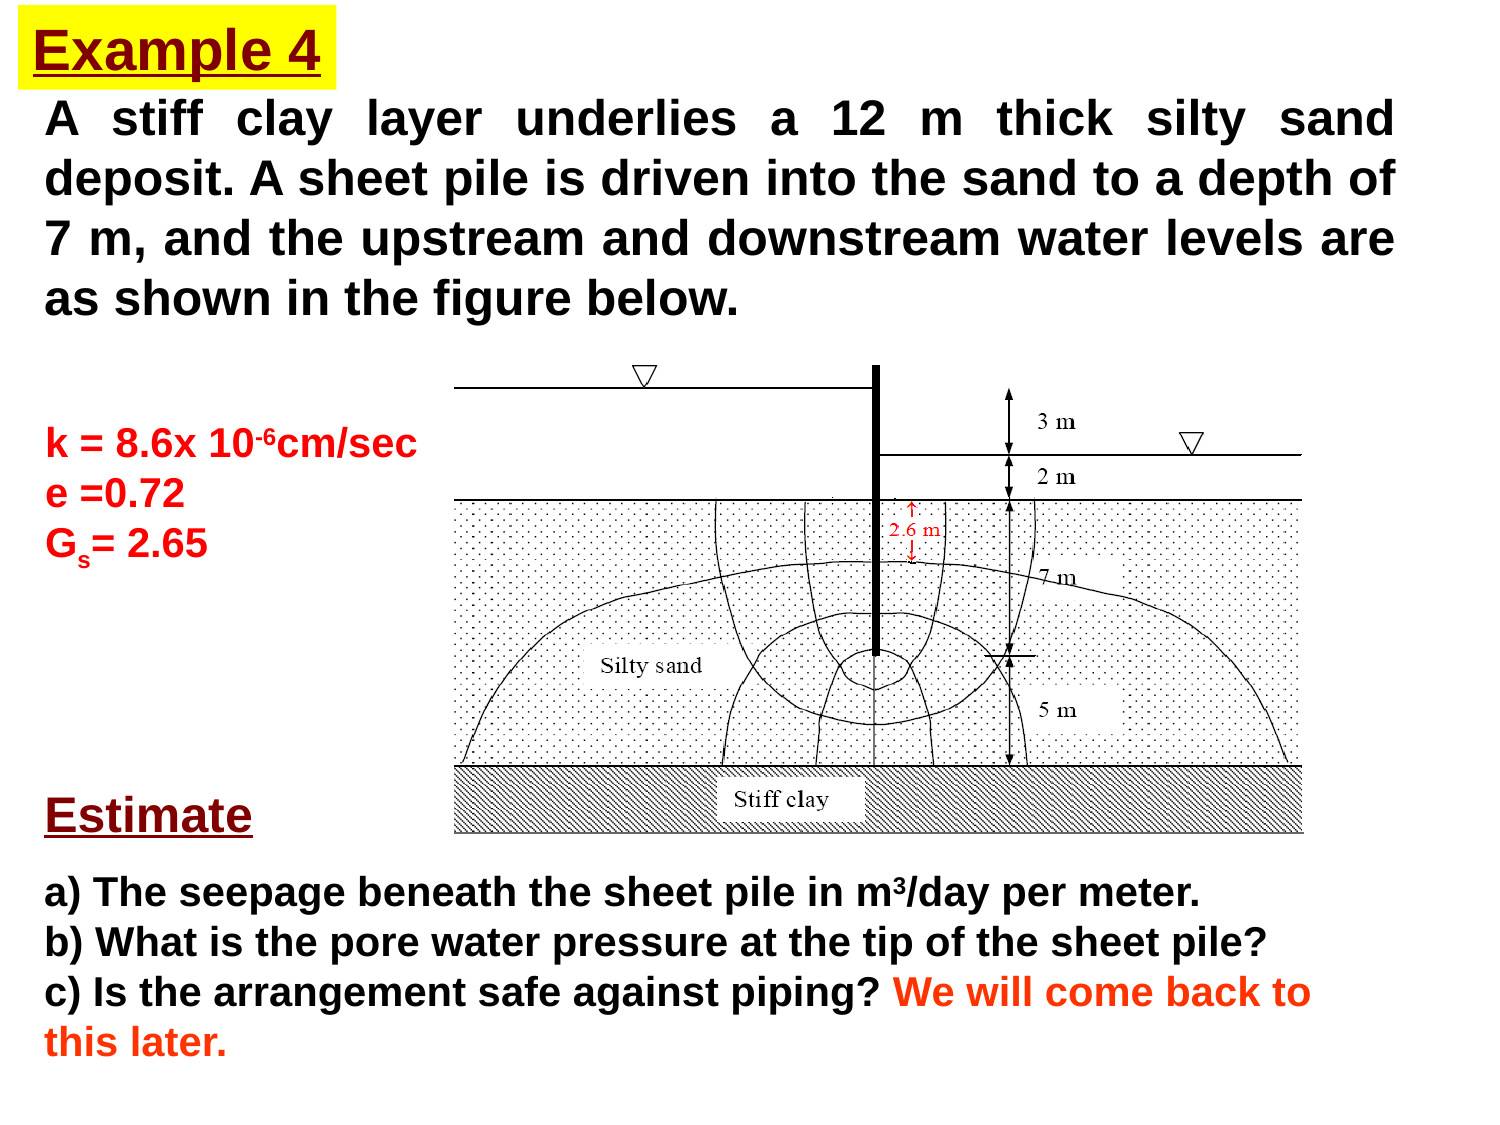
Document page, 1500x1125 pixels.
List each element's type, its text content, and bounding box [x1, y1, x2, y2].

picture [454, 359, 1304, 835]
text_box Estimate [29, 774, 268, 850]
text_box Example 4 [18, 4, 337, 90]
text_box k = 8.6x 10-6cm/sec e =0.72 Gs= 2.65 [30, 408, 433, 581]
text_box A stiff clay layer underlies a 12 m thick silty sand deposit. A sheet pile is driven into the sand to a depth of 7 m, and the upstream and downstream water levels are as shown in the figure below. [29, 78, 1412, 333]
text_box a) The seepage beneath the sheet pile in m3/day per meter. b) What is the pore water pressure at the tip of the sheet pile? c) Is the arrangement safe against piping? We will come back to this later. [29, 857, 1412, 1073]
